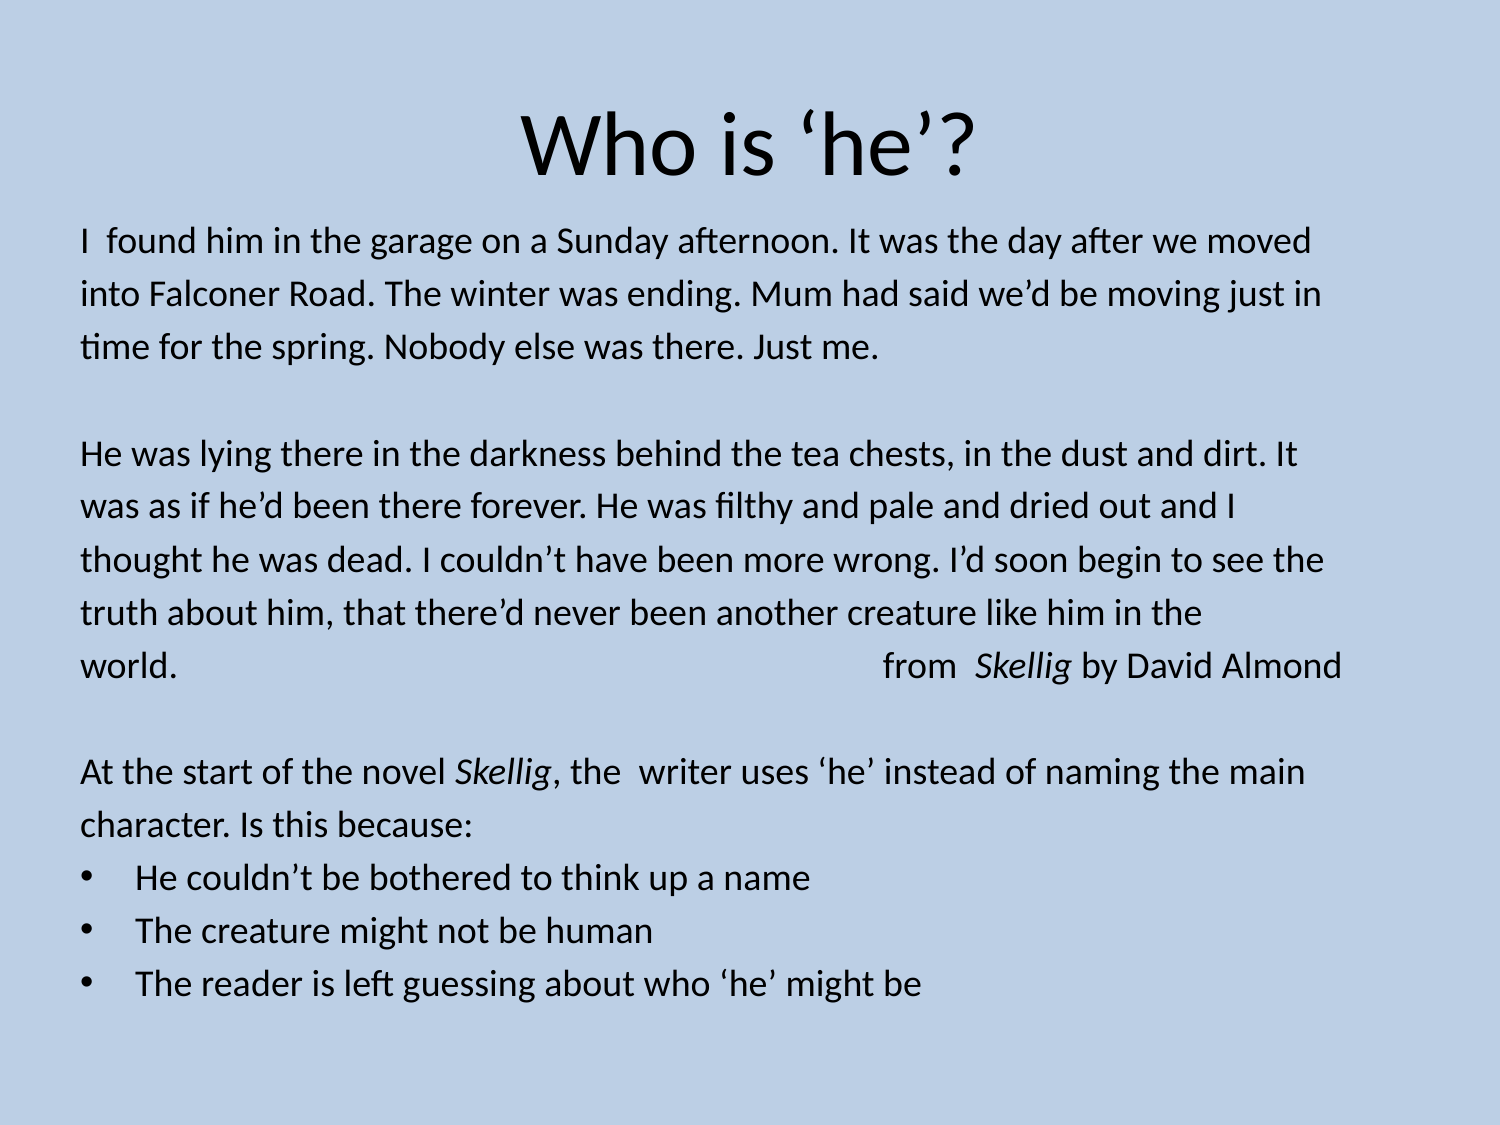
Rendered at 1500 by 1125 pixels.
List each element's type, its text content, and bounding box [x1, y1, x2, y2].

title Who is ‘he’? [75, 45, 1425, 208]
list I found him in the garage on a Sunday afternoon. It was the day after we moved into Falconer Road. The winter was ending. Mum had said we’d be moving just in time for the spring. Nobody else was there. Just me. He was lying there in the darkness behind the tea chests, in the dust and dirt. It was as if he’d been there forever. He was filthy and pale and dried out and I thought he was dead. I couldn’t have been more wrong. I’d soon begin to see the truth about him, that there’d never been another creature like him in the world. from Skellig by David Almond At the start of the novel Skellig, the writer uses ‘he’ instead of naming the main character. Is this because: He couldn’t be bothered to think up a name The creature might not be human The reader is left guessing about who ‘he’ might be [64, 208, 1425, 1024]
